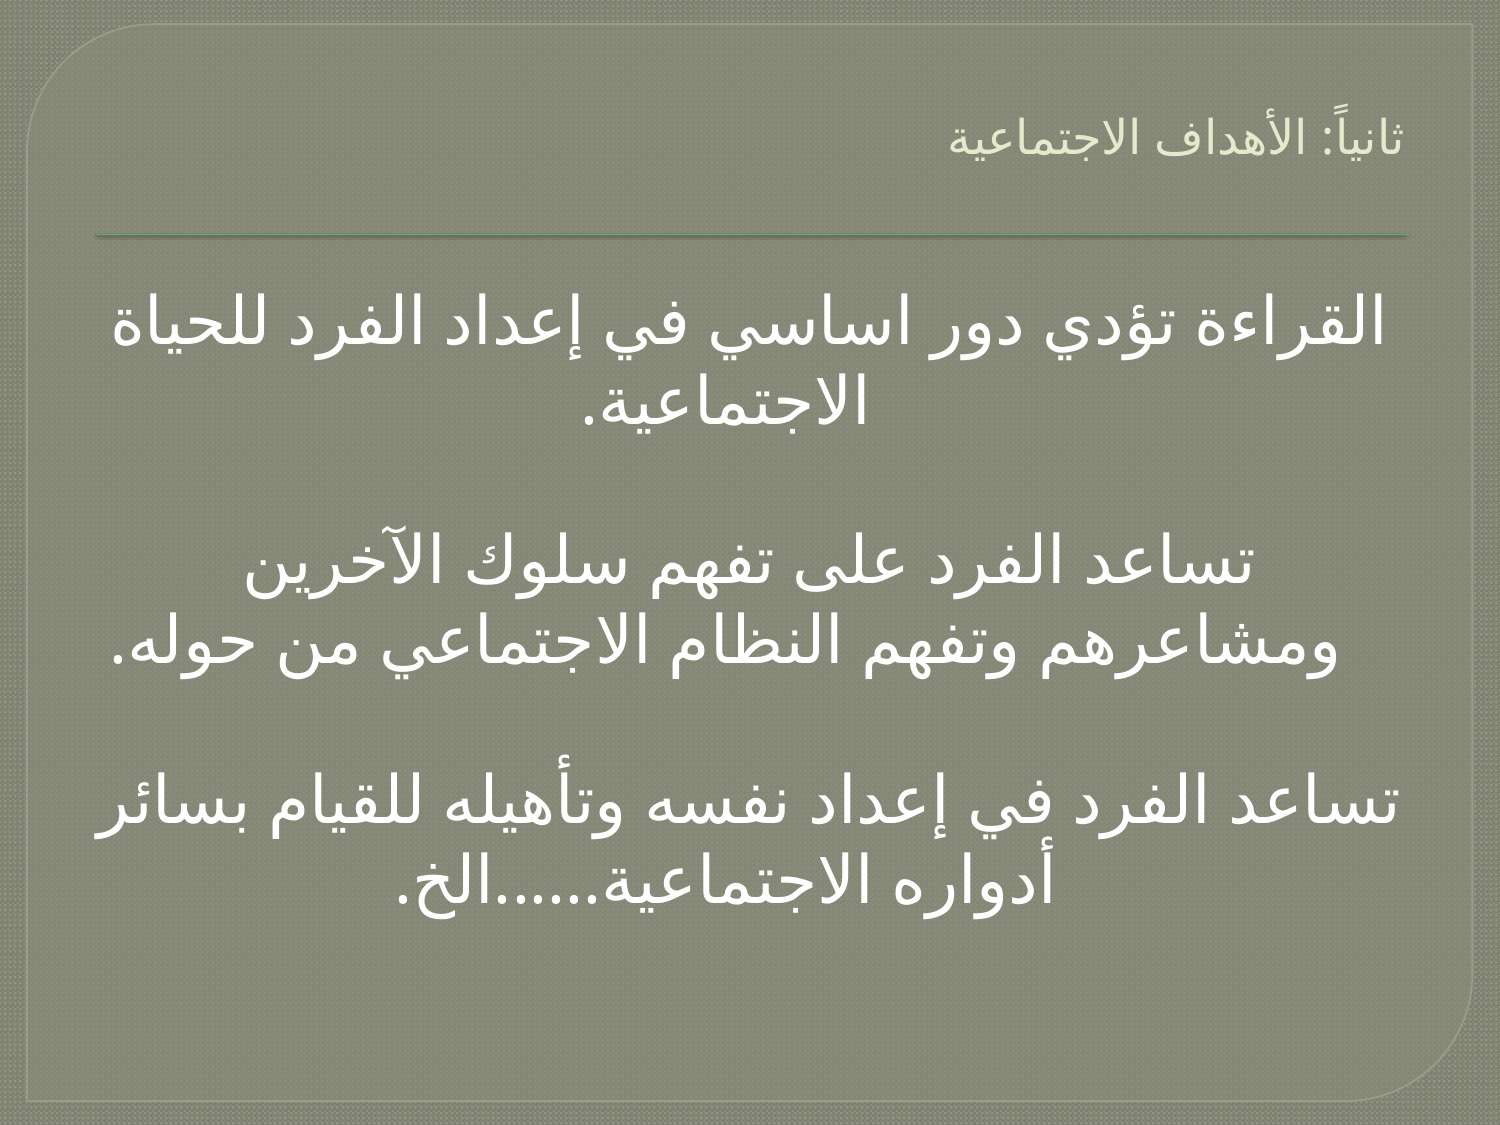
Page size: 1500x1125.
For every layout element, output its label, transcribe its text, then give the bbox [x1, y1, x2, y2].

list القراءة تؤدي دور اساسي في إعداد الفرد للحياة الاجتماعية. تساعد الفرد على تفهم سلوك الآخرين ومشاعرهم وتفهم النظام الاجتماعي من حوله. تساعد الفرد في إعداد نفسه وتأهيله للقيام بسائر أدواره الاجتماعية......الخ. [75, 270, 1425, 1013]
title ثانياً: الأهداف الاجتماعية [75, 41, 1425, 230]
